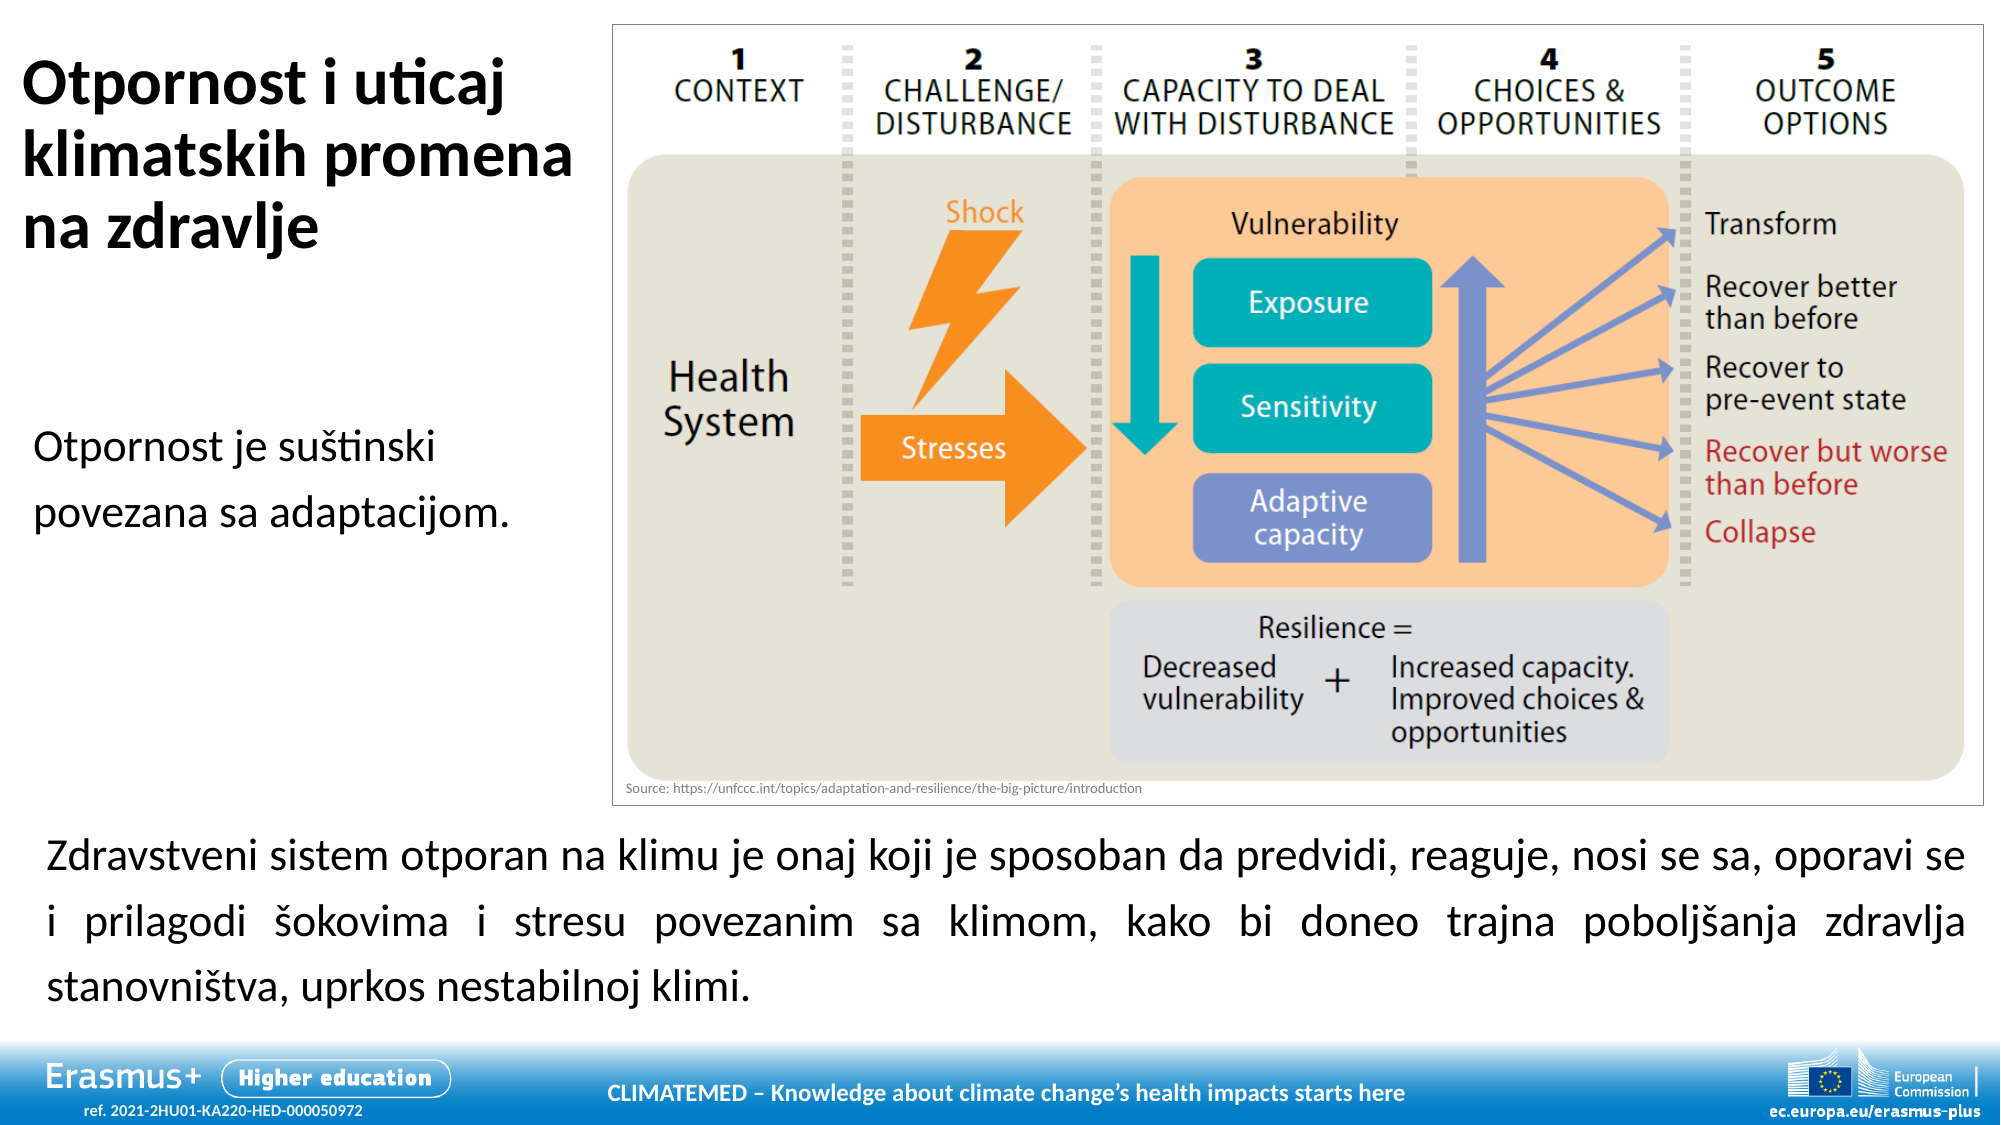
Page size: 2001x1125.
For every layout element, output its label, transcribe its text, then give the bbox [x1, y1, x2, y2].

picture [612, 25, 1984, 805]
picture [0, 899, 2000, 1125]
title Otpornost i uticaj klimatskih promena na zdravlje [7, 14, 619, 296]
text_box Zdravstveni sistem otporan na klimu je onaj koji je sposoban da predvidi, reaguje, nosi se sa, oporavi se i prilagodi šokovima i stresu povezanim sa klimom, kako bi doneo trajna poboljšanja zdravlja stanovništva, uprkos nestabilnoj klimi. [31, 805, 1984, 1019]
list Otpornost je suštinski povezana sa adaptacijom. [18, 397, 612, 656]
